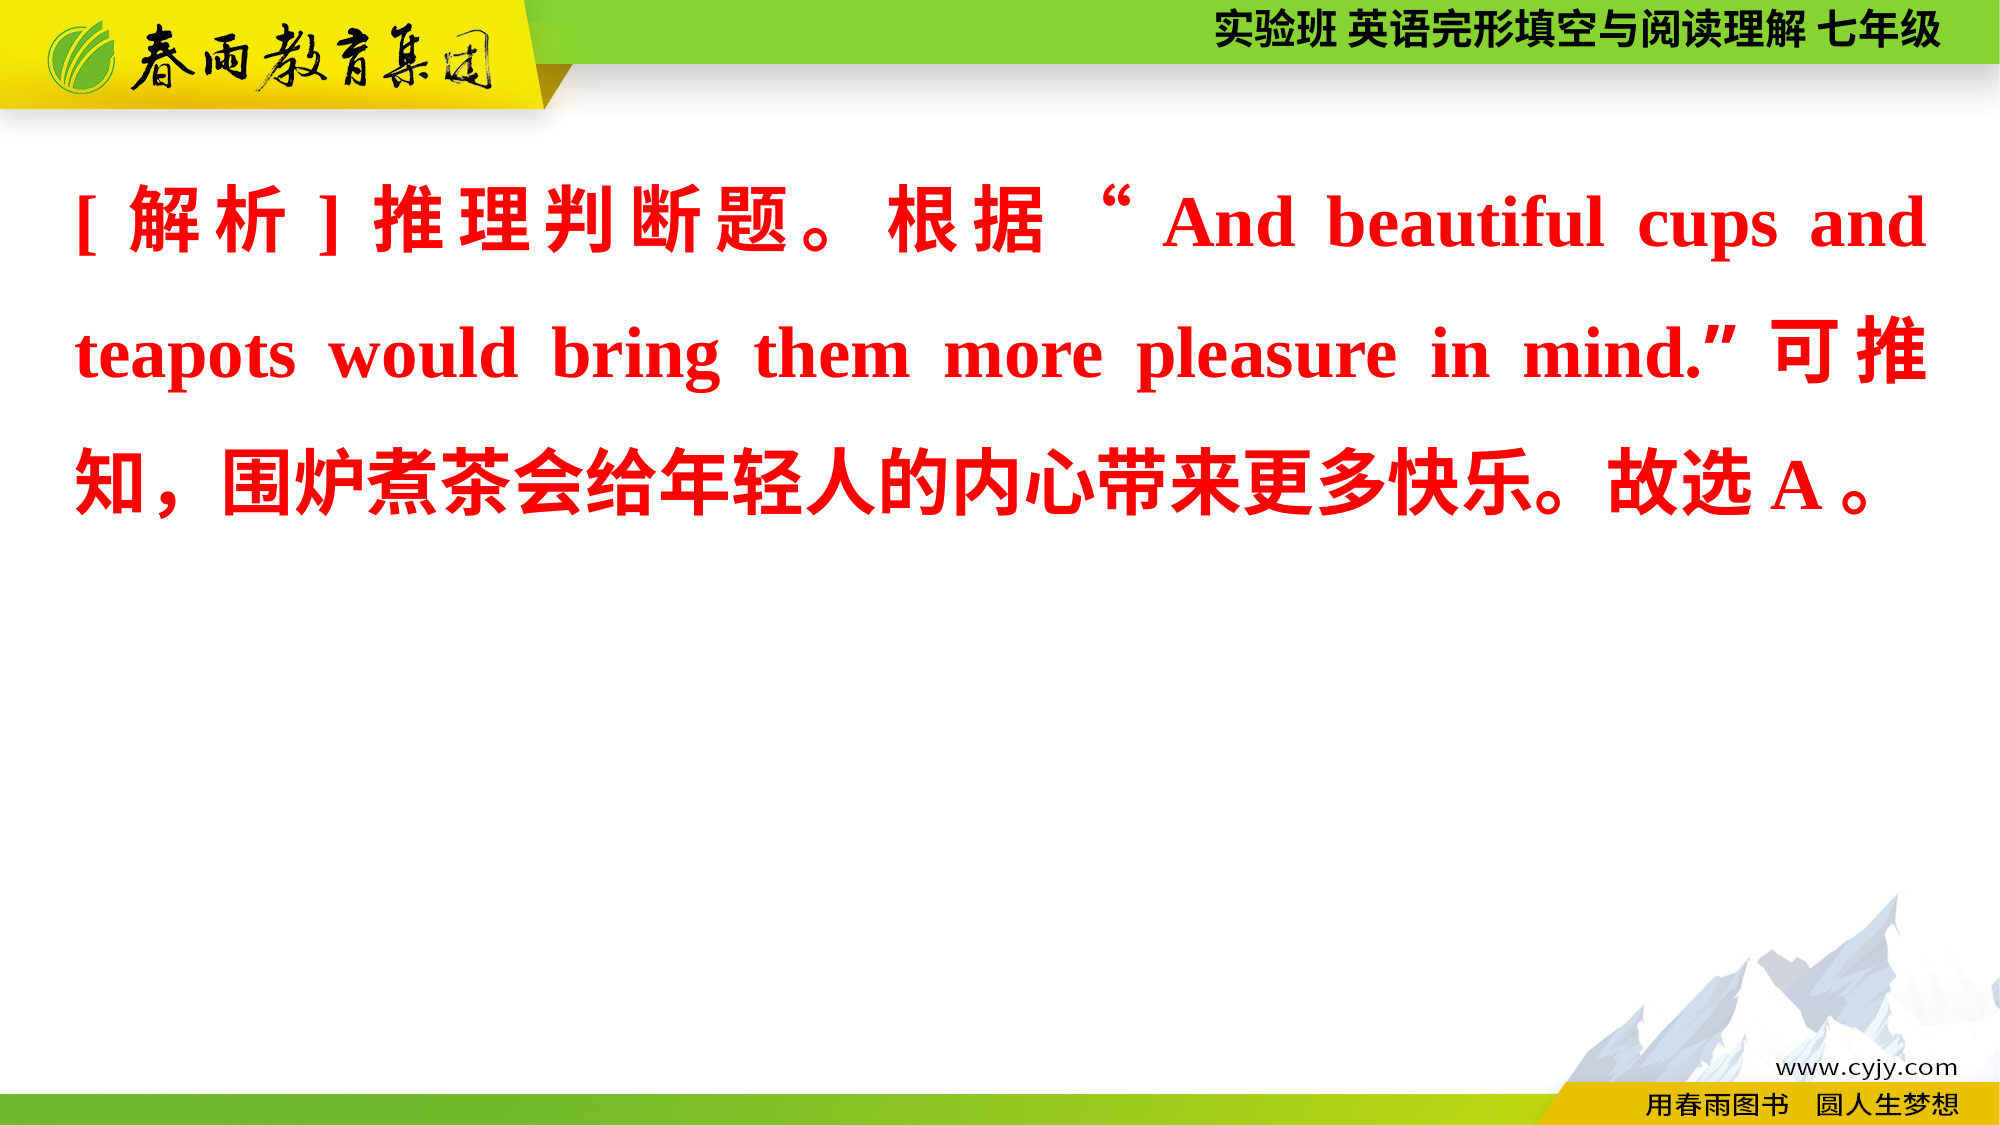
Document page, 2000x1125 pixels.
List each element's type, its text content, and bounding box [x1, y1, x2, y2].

picture [0, 0, 2000, 1125]
list [解析]推理判断题。根据“And beautiful cups and teapots would bring them more pleasure in mind.”可推知，围炉煮茶会给年轻人的内心带来更多快乐。故选A。 [59, 122, 1944, 519]
